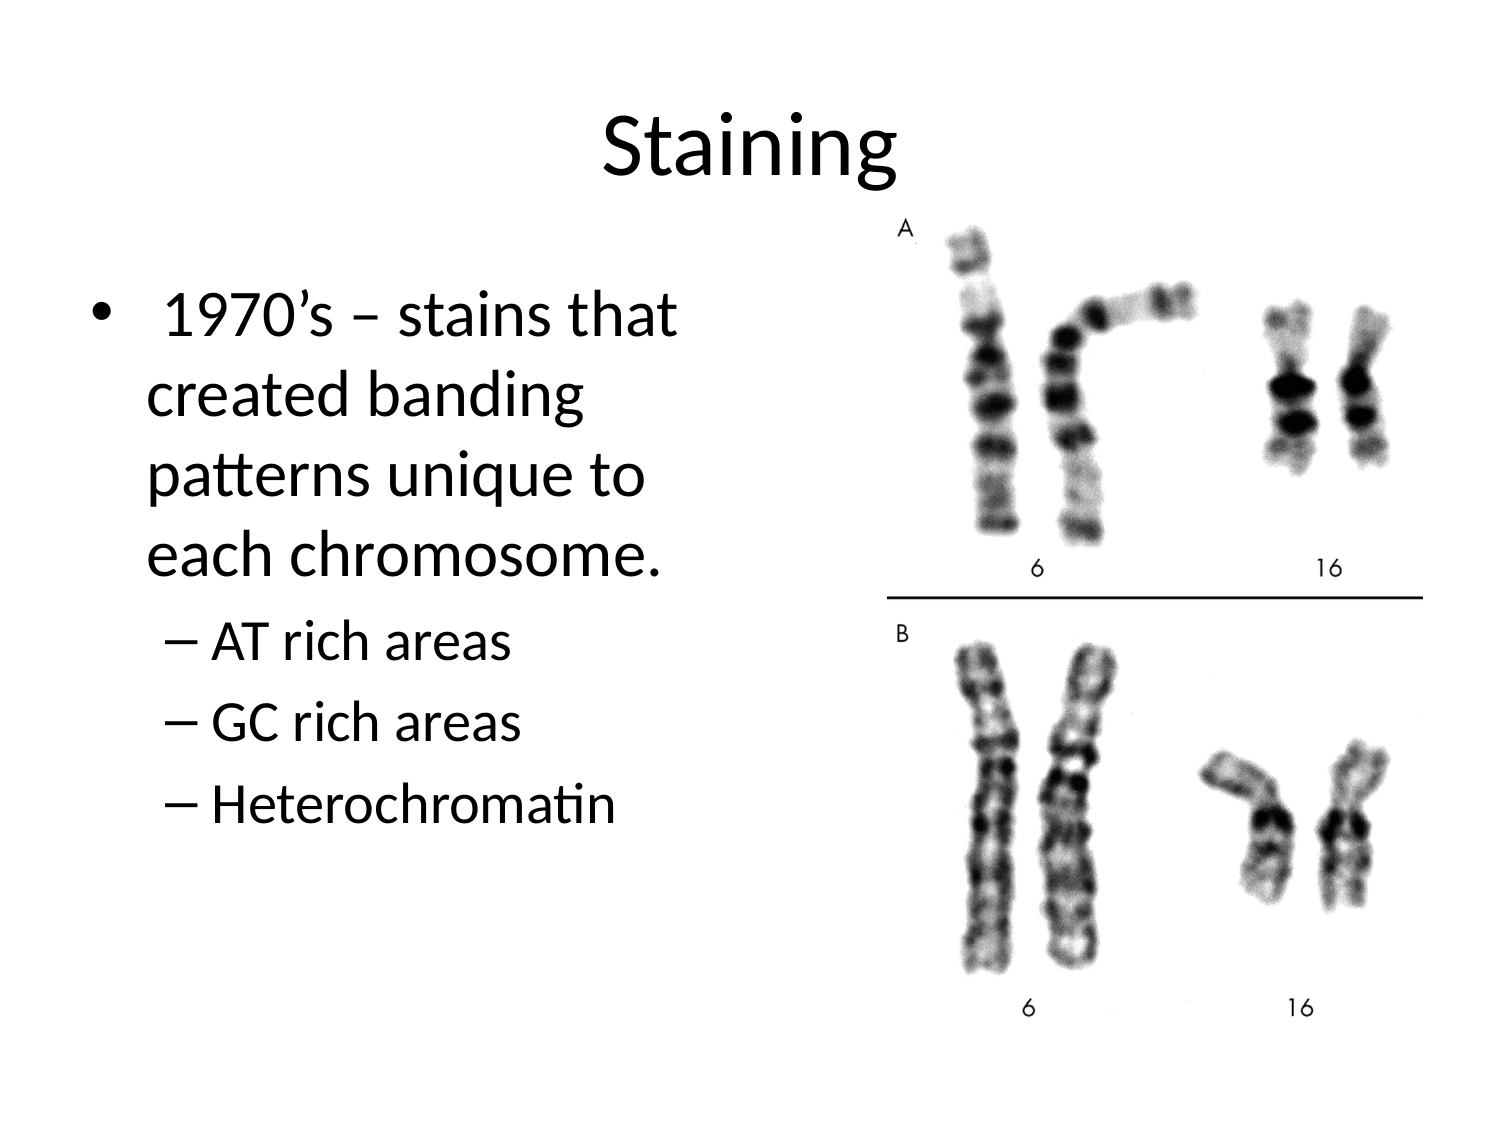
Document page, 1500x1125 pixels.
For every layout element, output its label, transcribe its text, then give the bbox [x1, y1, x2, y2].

title Staining [75, 45, 1425, 233]
list 1970’s – stains that created banding patterns unique to each chromosome. AT rich areas GC rich areas Heterochromatin [75, 262, 788, 988]
picture [887, 212, 1423, 1033]
